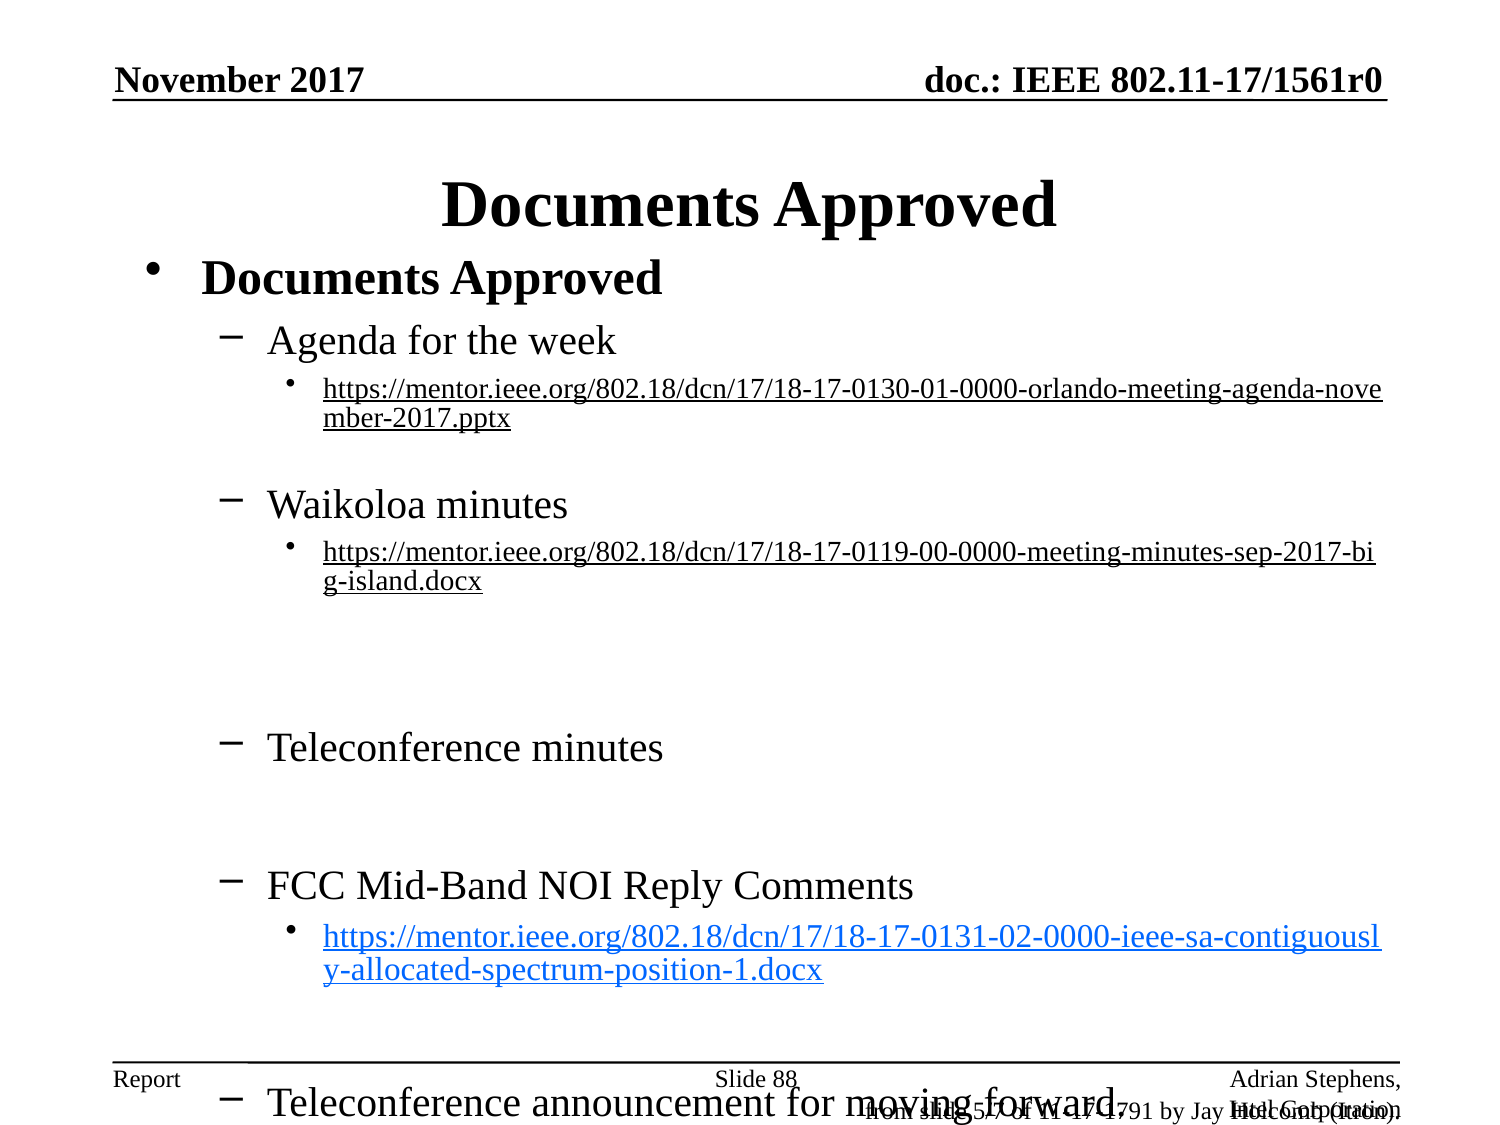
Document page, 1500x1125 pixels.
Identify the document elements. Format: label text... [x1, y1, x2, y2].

slide_number Slide 88 [711, 1061, 801, 1093]
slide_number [114, 54, 374, 101]
list Documents Approved Agenda for the week https://mentor.ieee.org/802.18/dcn/17/18-17-0130-01-0000-orlando-meeting-agenda-november-2017.pptx Waikoloa minutes https://mentor.ieee.org/802.18/dcn/17/18-17-0119-00-0000-meeting-minutes-sep-2017-big-island.docx Teleconference minutes FCC Mid-Band NOI Reply Comments https://mentor.ieee.org/802.18/dcn/17/18-17-0131-02-0000-ieee-sa-contiguously-allocated-spectrum-position-1.docx Teleconference announcement for moving forward. [129, 237, 1405, 913]
footer Adrian Stephens, Intel Corporation [1188, 1061, 1402, 1087]
title Documents Approved [112, 112, 1388, 288]
text_box from slide 5/7 of 11-17-1791 by Jay Holcomb (Itron). [343, 1087, 1417, 1125]
